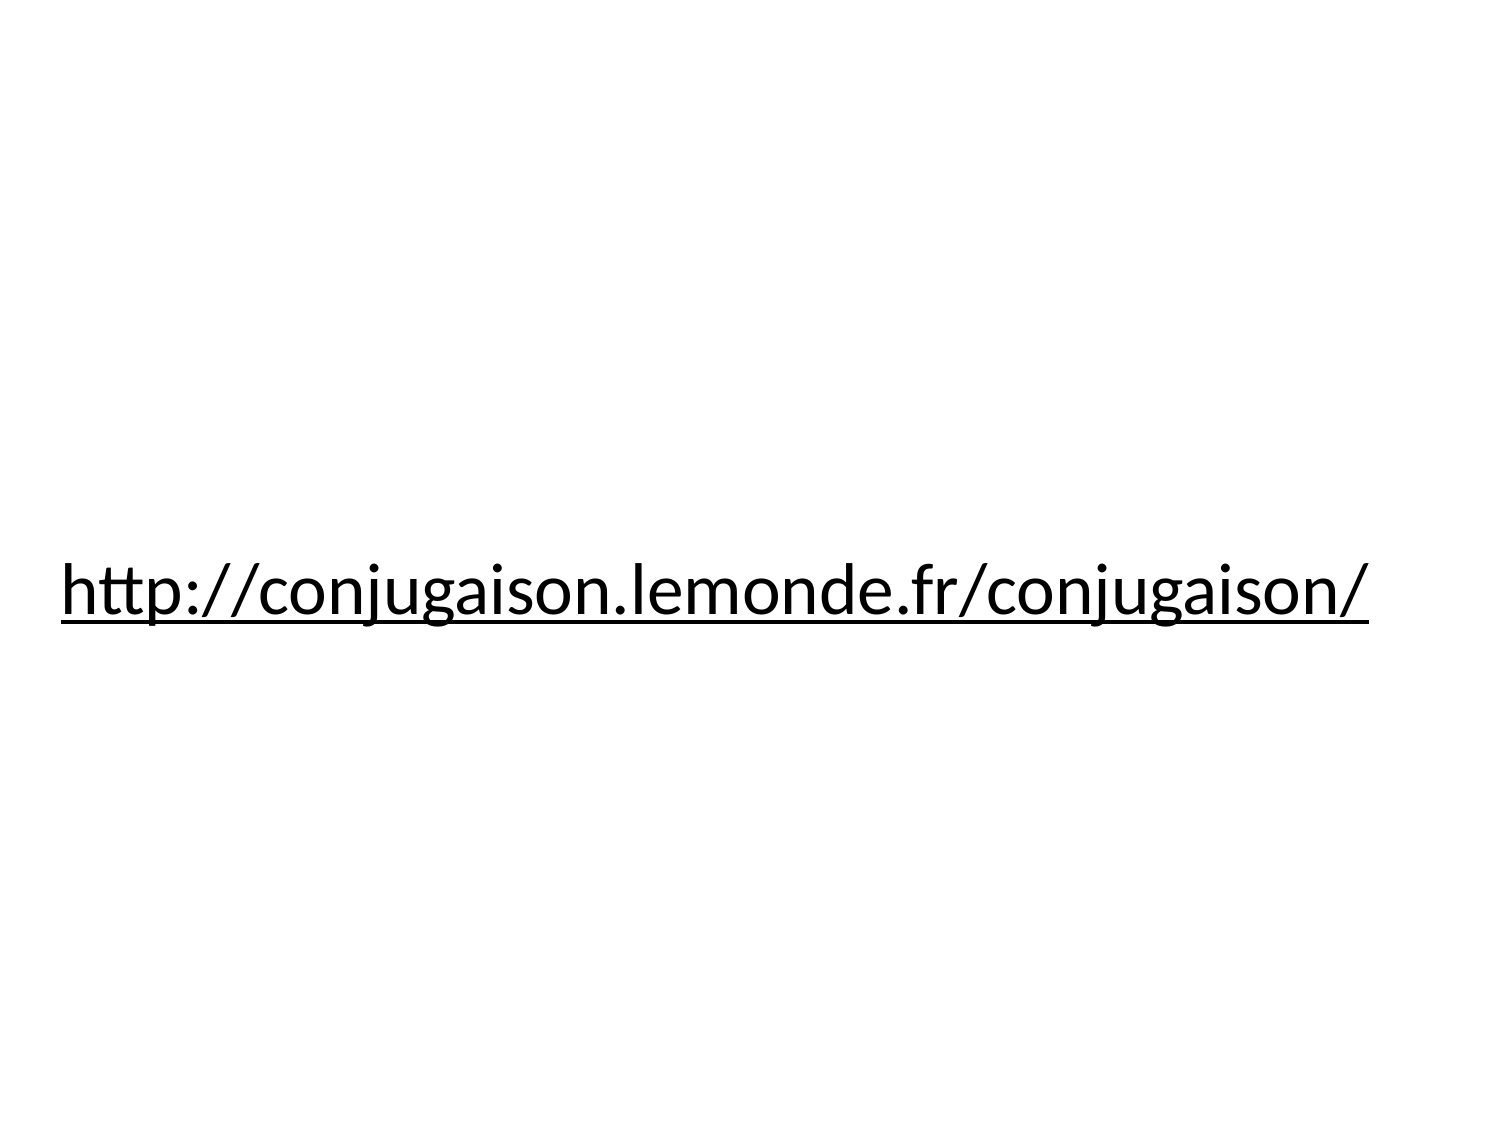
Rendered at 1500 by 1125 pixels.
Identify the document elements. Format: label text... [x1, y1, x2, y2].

title http://conjugaison.lemonde.fr/conjugaison/ [41, 491, 1392, 680]
